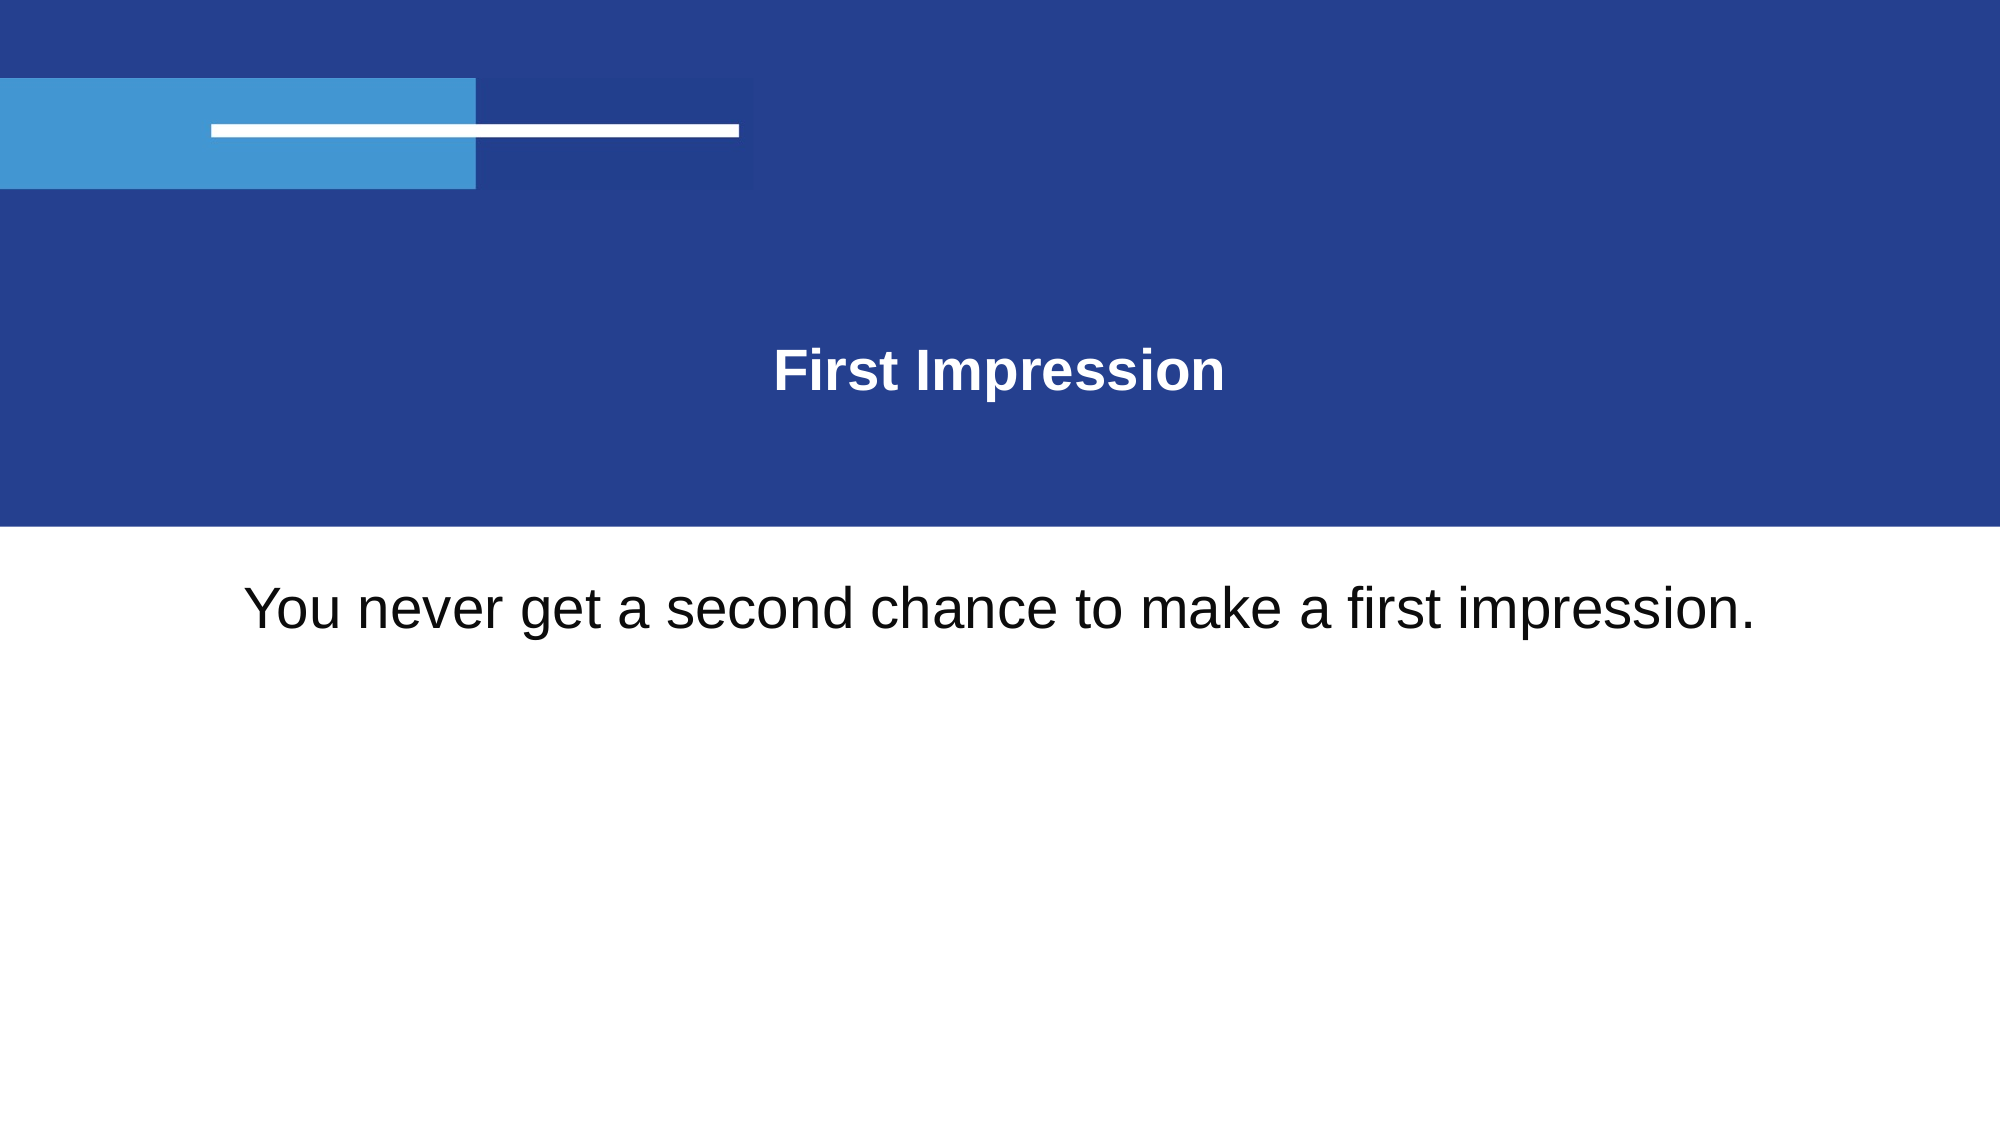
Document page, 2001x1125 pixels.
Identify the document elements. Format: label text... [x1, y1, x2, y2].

list You never get a second chance to make a first impression. [137, 562, 1863, 942]
picture [0, 78, 754, 190]
title First Impression [137, 263, 1863, 481]
